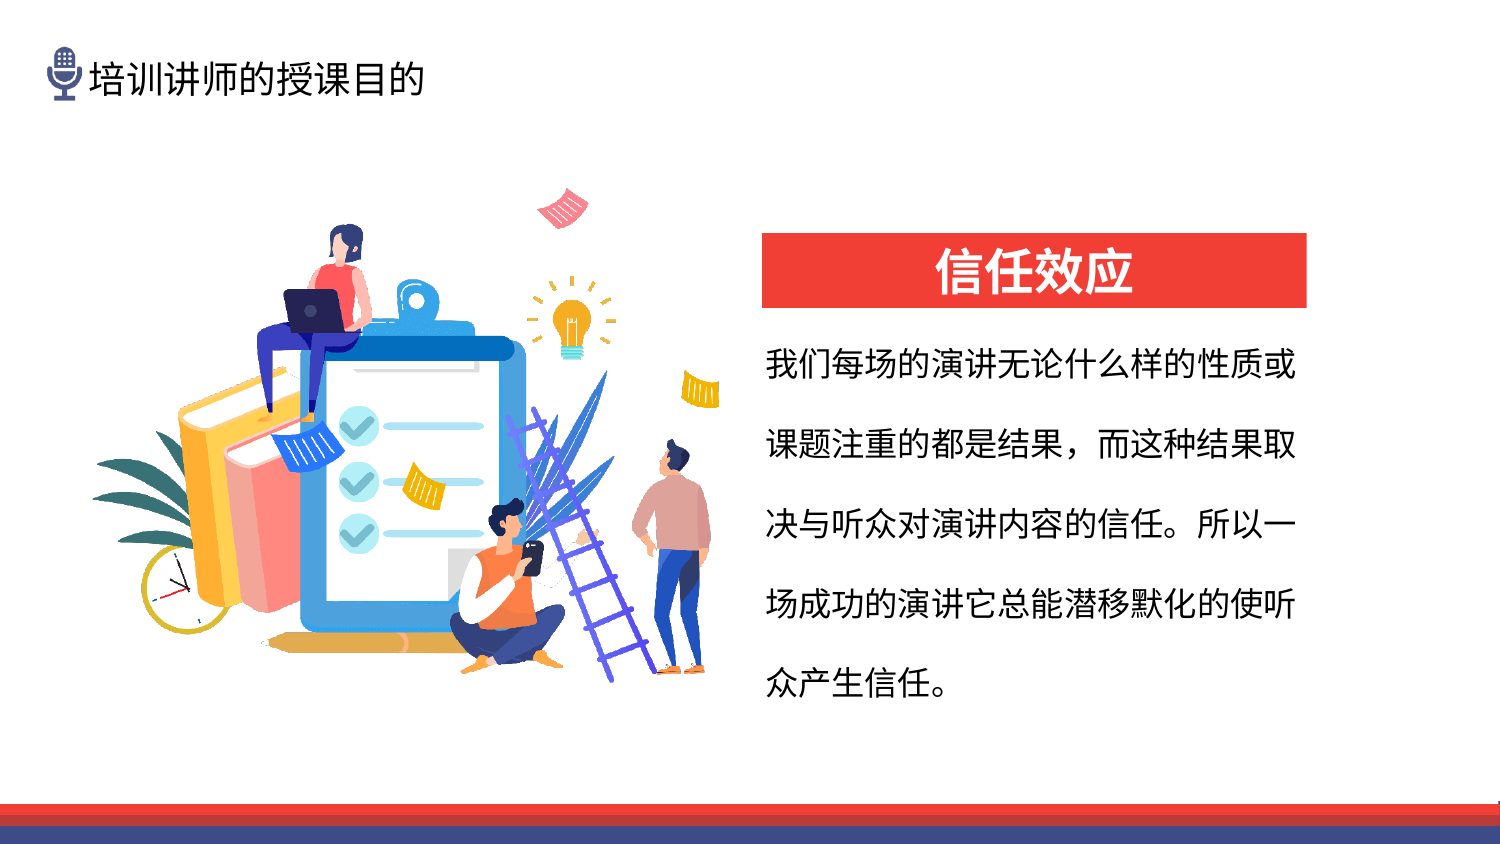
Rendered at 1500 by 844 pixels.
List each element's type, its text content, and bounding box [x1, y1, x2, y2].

list 我们每场的演讲无论什么样的性质或课题注重的都是结果，而这种结果取决与听众对演讲内容的信任。所以一场成功的演讲它总能潜移默化的使听众产生信任。 [775, 295, 1332, 710]
text_box 信任效应 [775, 233, 1307, 308]
picture [0, 801, 1500, 844]
picture [44, 44, 775, 760]
